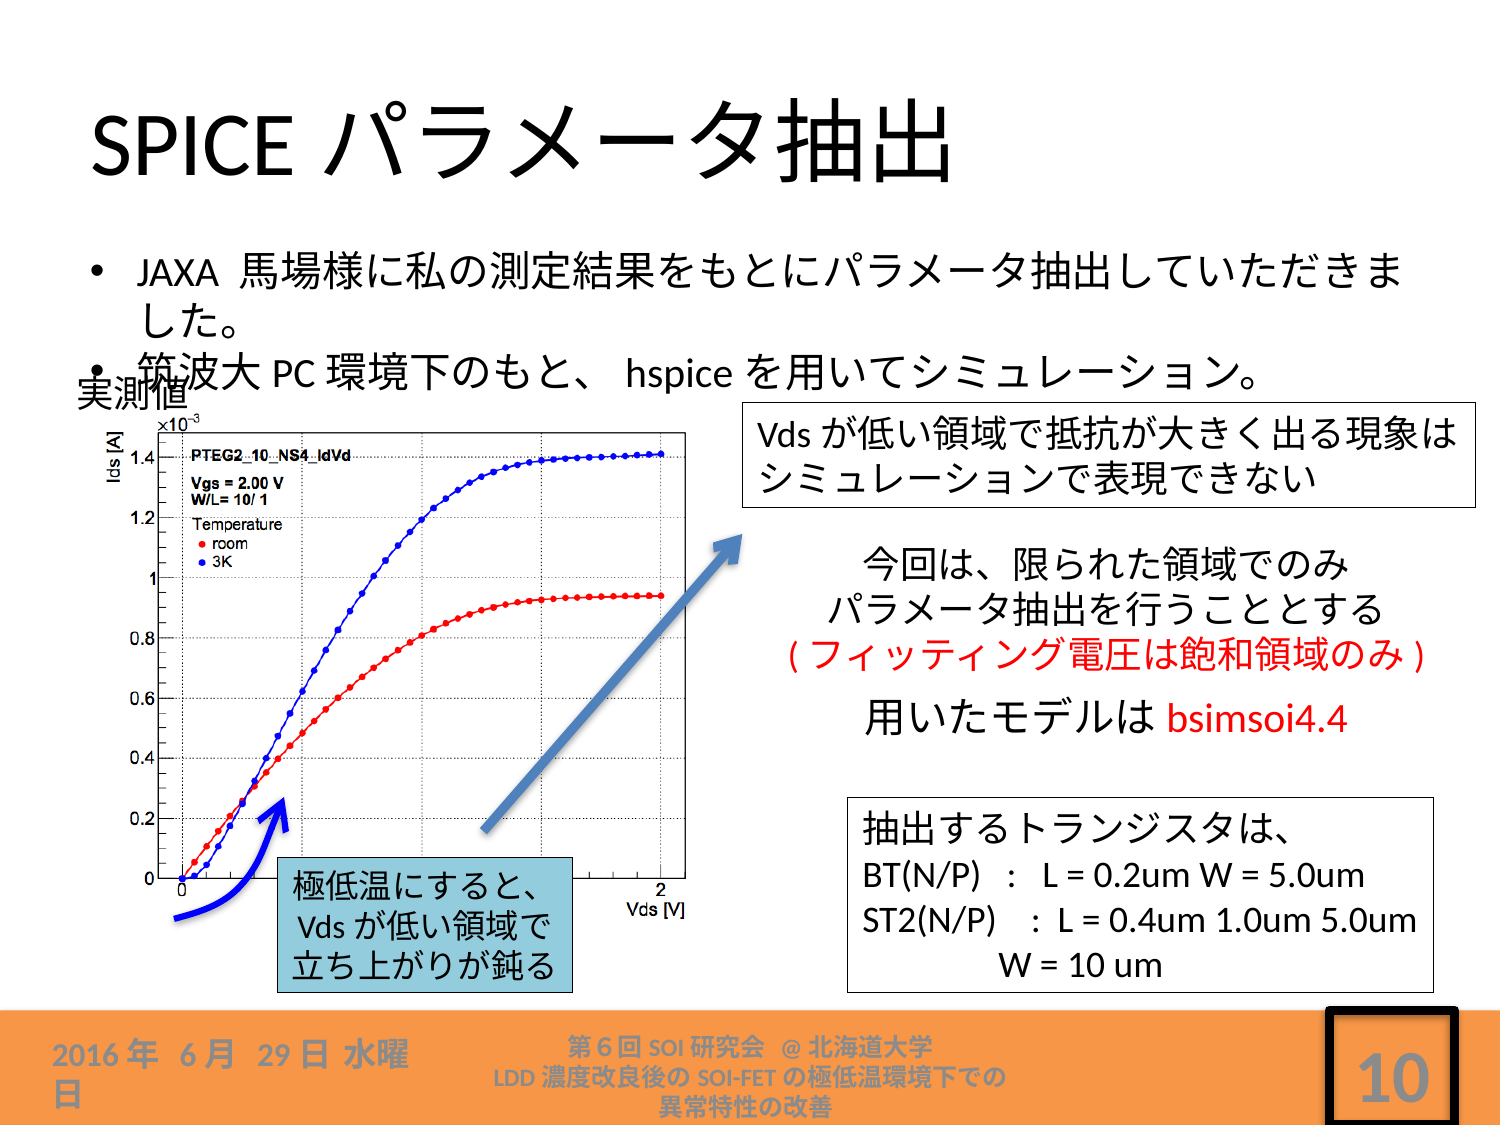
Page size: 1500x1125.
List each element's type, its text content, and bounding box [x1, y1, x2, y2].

text_box Vdsが低い領域で抵抗が大きく出る現象は シミュレーションで表現できない [742, 402, 1476, 508]
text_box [483, 533, 743, 832]
text_box 今回は、限られた領域でのみ パラメータ抽出を行うこととする (フィッティング電圧は飽和領域のみ) [772, 533, 1440, 684]
slide_number 10 [1308, 1042, 1476, 1103]
text_box 用いたモデルはbsimsoi4.4 [849, 683, 1363, 749]
text_box 極低温にすると、 Vdsが低い領域で 立ち上がりが鈍る [277, 931, 573, 993]
text_box 抽出するトランジスタは、 BT(N/P) : L = 0.2um W = 5.0um ST2(N/P) : L = 0.4um 1.0um 5.0um W = 10 um [847, 797, 1434, 993]
text_box 実測値 [61, 362, 204, 422]
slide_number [36, 1042, 395, 1103]
text_box JAXA 馬場様に私の測定結果をもとにパラメータ抽出していただきました。 筑波大PC環境下のもと、hspiceを用いてシミュレーション。 [74, 237, 1425, 403]
footer 第６回SOI研究会 @北海道大学 LDD濃度改良後のSOI-FETの極低温環境下での 異常特性の改善 [395, 1028, 1107, 1125]
picture [90, 402, 701, 924]
title SPICEパラメータ抽出 [75, 45, 1425, 233]
